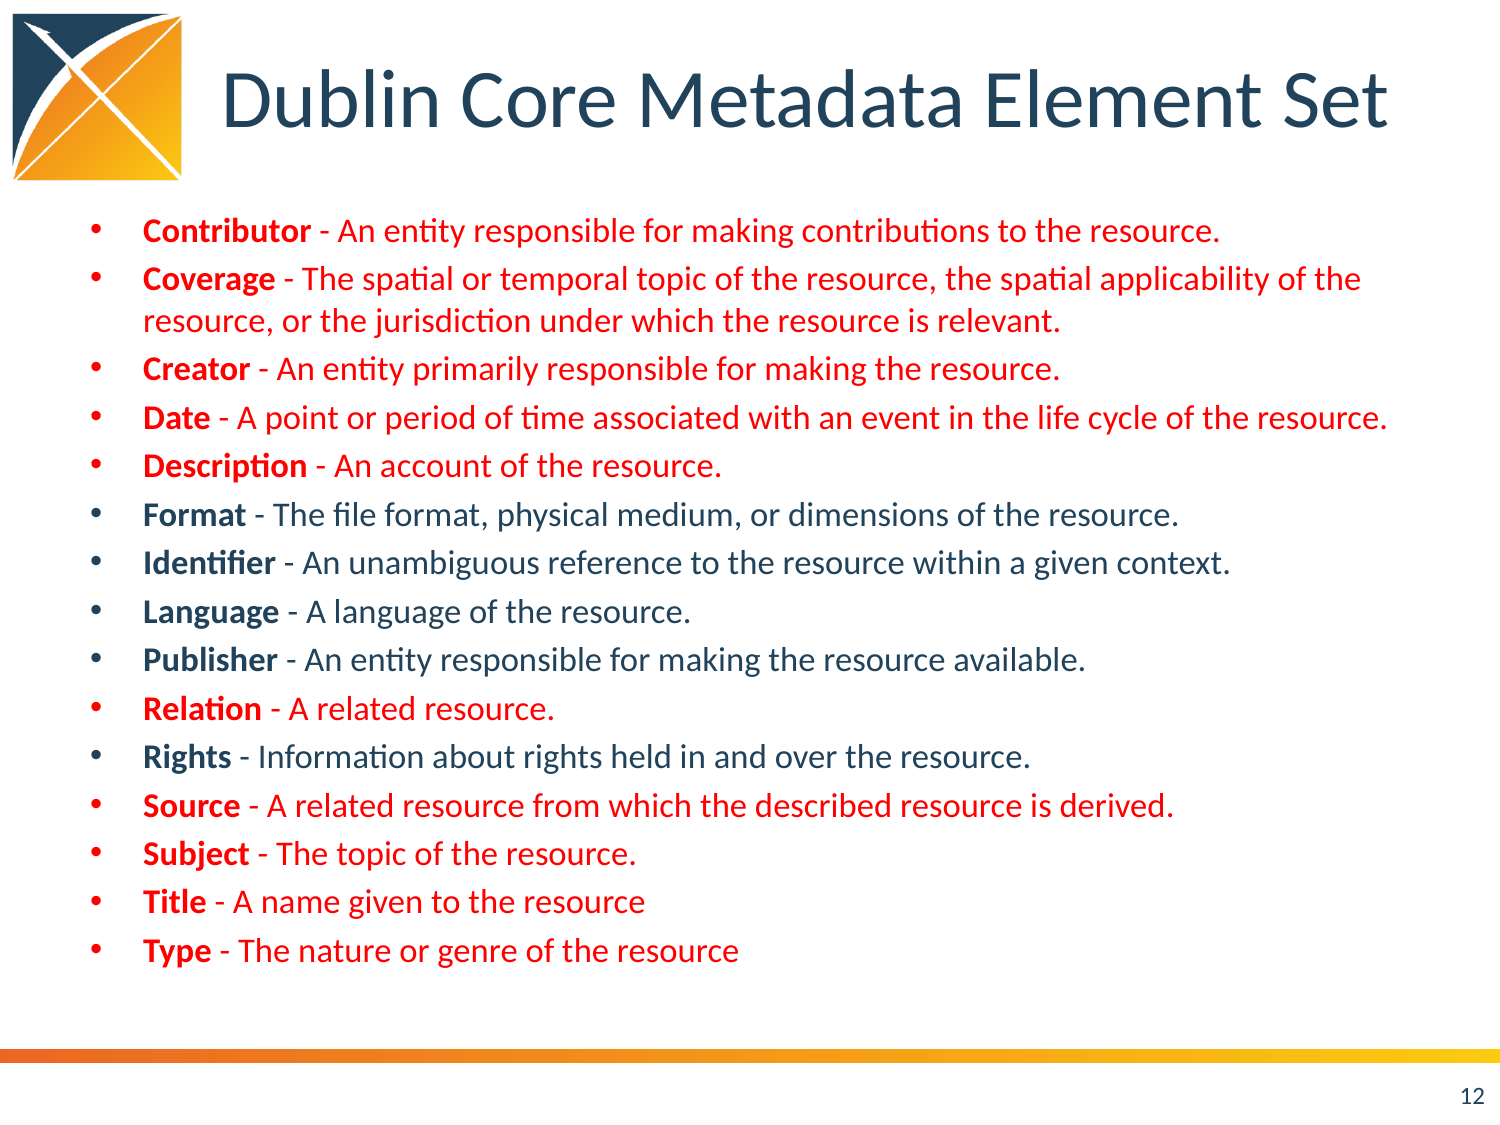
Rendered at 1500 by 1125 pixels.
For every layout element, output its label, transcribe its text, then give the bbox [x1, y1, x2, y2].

picture [0, 0, 206, 200]
slide_number 12 [1149, 1065, 1500, 1125]
list Contributor - An entity responsible for making contributions to the resource. Coverage - The spatial or temporal topic of the resource, the spatial applicability of the resource, or the jurisdiction under which the resource is relevant. Creator - An entity primarily responsible for making the resource. Date - A point or period of time associated with an event in the life cycle of the resource. Description - An account of the resource. Format - The file format, physical medium, or dimensions of the resource. Identifier - An unambiguous reference to the resource within a given context. Language - A language of the resource. Publisher - An entity responsible for making the resource available. Relation - A related resource. Rights - Information about rights held in and over the resource. Source - A related resource from which the described resource is derived. Subject - The topic of the resource. Title - A name given to the resource Type - The nature or genre of the resource [75, 200, 1425, 1005]
title Dublin Core Metadata Element Set [187, 24, 1425, 163]
